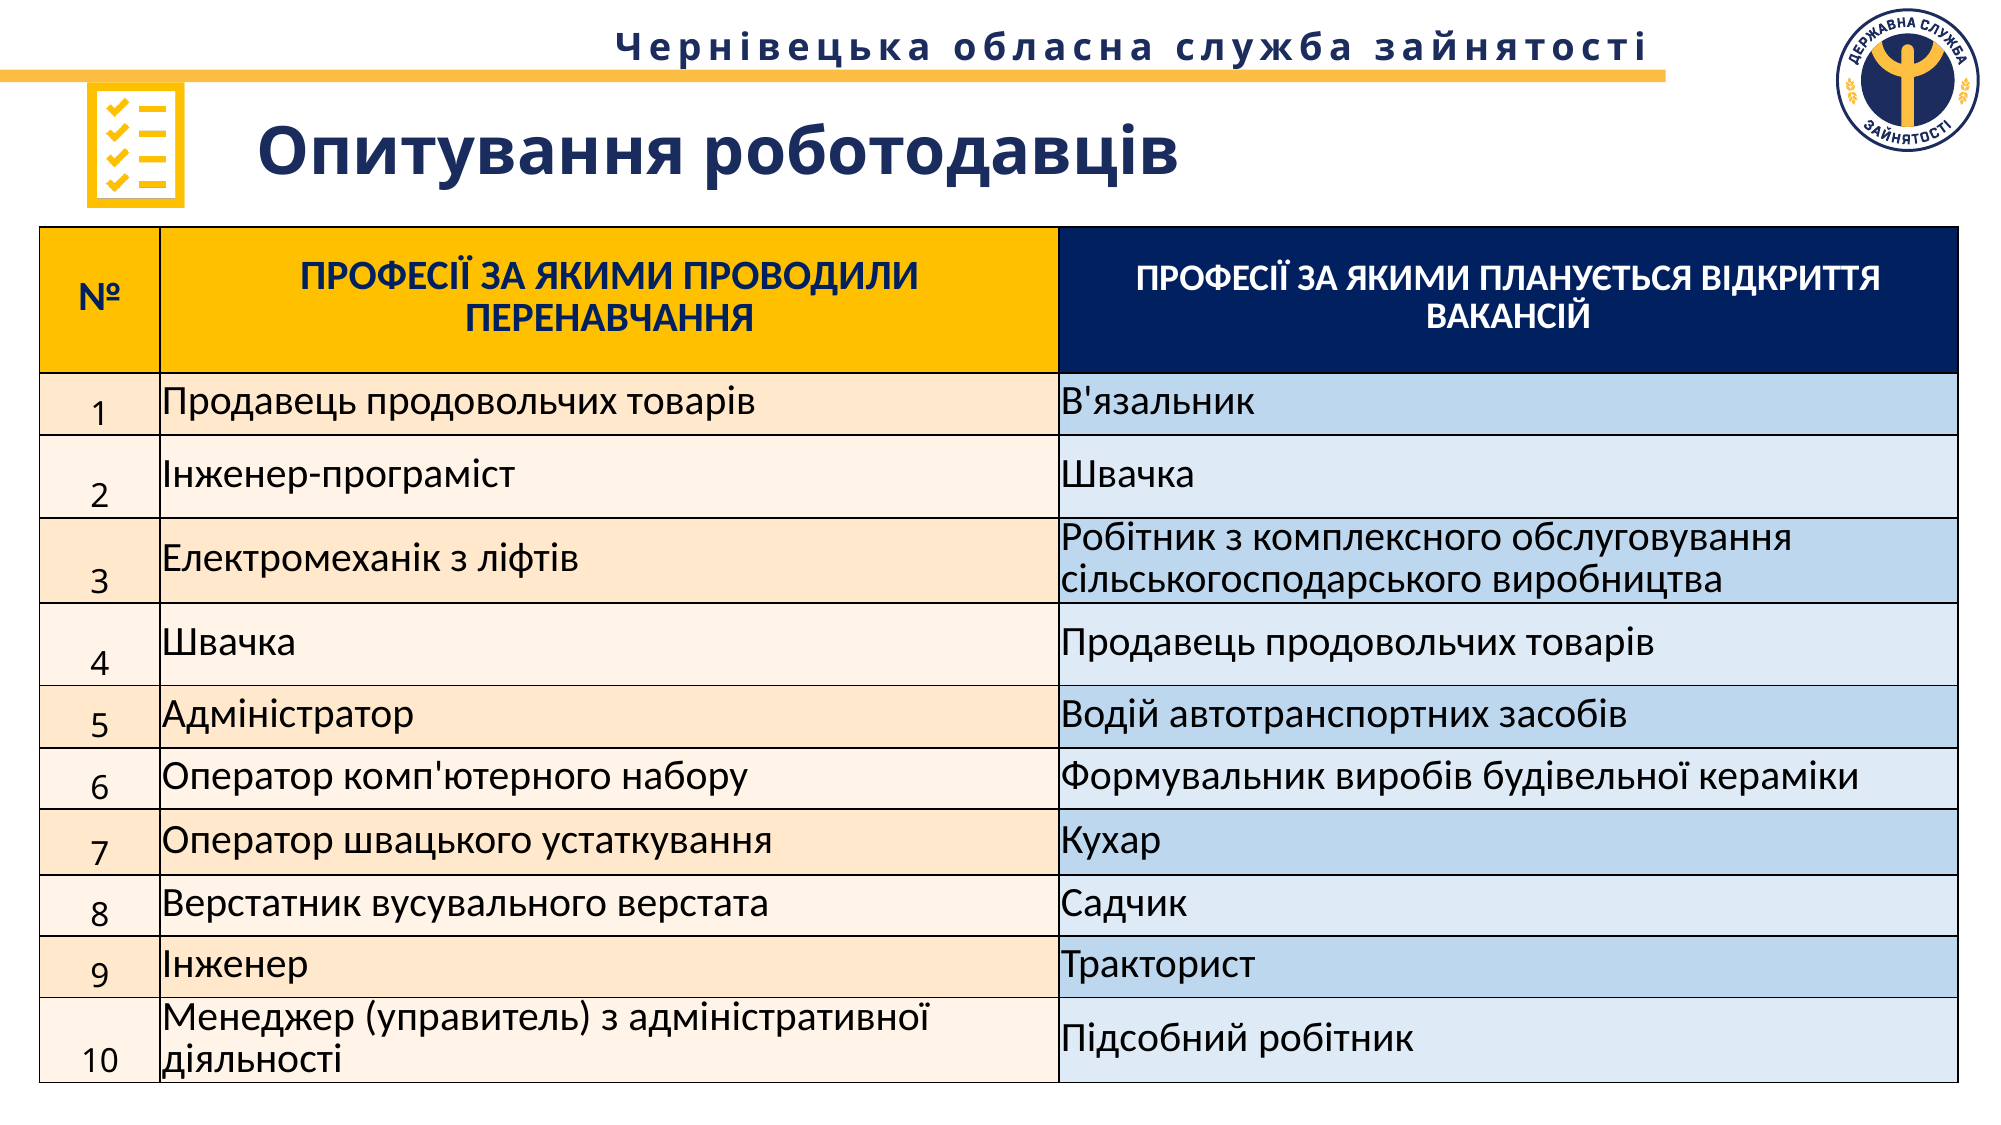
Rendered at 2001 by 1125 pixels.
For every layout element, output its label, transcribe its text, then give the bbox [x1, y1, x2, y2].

table_cell Формувальник виробів будівельної кераміки [1060, 749, 1957, 808]
table_cell Підсобний робітник [1060, 998, 1957, 1082]
table_cell 3 [40, 519, 159, 602]
table_cell Продавець продовольчих товарів [161, 374, 1058, 434]
table_cell Верстатник вусувального верстата [161, 876, 1058, 935]
table_cell 4 [40, 604, 159, 685]
table_header ПРОФЕСІЇ ЗА ЯКИМИ ПРОВОДИЛИ ПЕРЕНАВЧАННЯ [161, 228, 1058, 372]
table_cell 9 [40, 937, 159, 997]
table_cell 6 [40, 749, 159, 808]
table_cell Інженер-програміст [161, 436, 1058, 517]
table_cell Садчик [1060, 876, 1957, 935]
table_cell Швачка [161, 604, 1058, 685]
table_cell 7 [40, 810, 159, 874]
table_cell Кухар [1060, 810, 1957, 874]
text_box Опитування роботодавців [241, 109, 1688, 197]
table_cell Оператор комп'ютерного набору [161, 749, 1058, 808]
table_cell 10 [40, 998, 159, 1082]
table_cell Адміністратор [161, 686, 1058, 747]
table_cell Оператор швацького устаткування [161, 810, 1058, 874]
table_cell 5 [40, 686, 159, 747]
table_cell 1 [40, 374, 159, 434]
table_cell В'язальник [1060, 374, 1957, 434]
table_cell 2 [40, 436, 159, 517]
table_cell Водій автотранспортних засобів [1060, 686, 1957, 747]
table_cell Інженер [161, 937, 1058, 997]
table_header ПРОФЕСІЇ ЗА ЯКИМИ ПЛАНУЄТЬСЯ ВІДКРИТТЯ ВАКАНСІЙ [1060, 228, 1957, 372]
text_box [1829, 1, 1988, 160]
picture [60, 69, 211, 220]
table_cell Робітник з комплексного обслуговування сільськогосподарського виробництва [1060, 519, 1957, 602]
table_header № [40, 228, 159, 372]
table_cell Менеджер (управитель) з адміністративної діяльності [161, 998, 1058, 1082]
text_box Чернівецька обласна служба зайнятості [600, 15, 1666, 76]
table_cell Тракторист [1060, 937, 1957, 997]
table_cell Електромеханік з ліфтів [161, 519, 1058, 602]
table_cell Швачка [1060, 436, 1957, 517]
table_cell Продавець продовольчих товарів [1060, 604, 1957, 685]
text_box [0, 68, 1667, 83]
table_cell 8 [40, 876, 159, 935]
